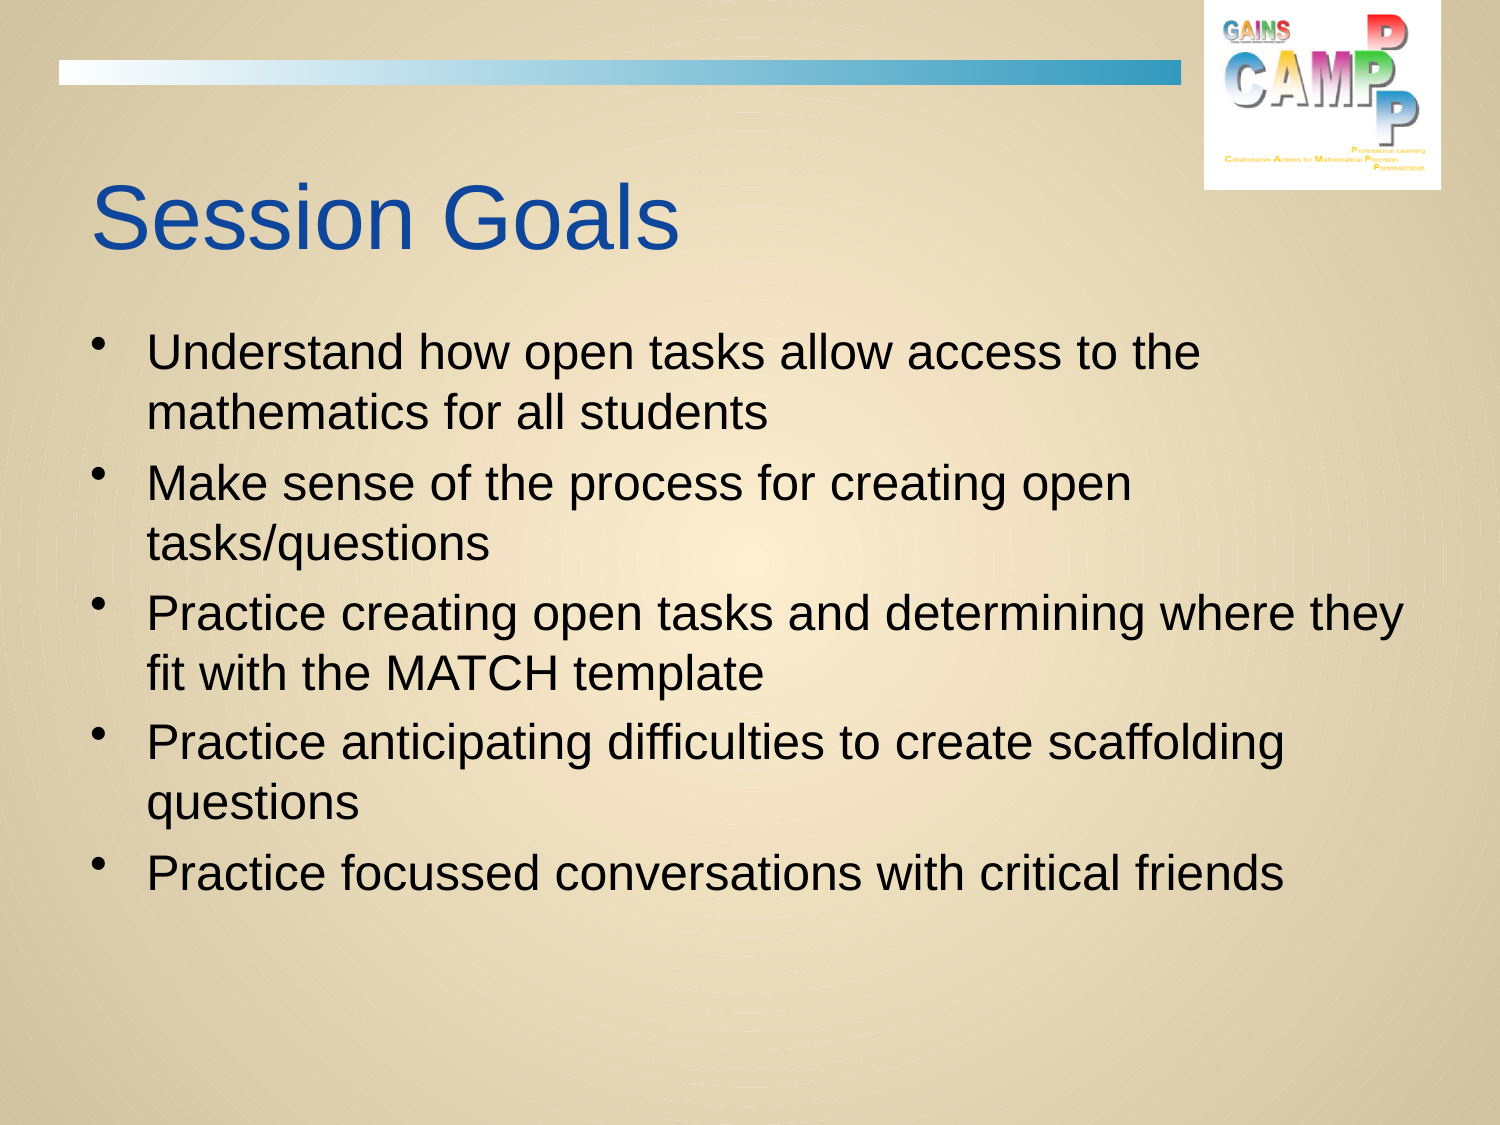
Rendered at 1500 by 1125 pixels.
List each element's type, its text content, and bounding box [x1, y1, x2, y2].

list Understand how open tasks allow access to the mathematics for all students Make sense of the process for creating open tasks/questions Practice creating open tasks and determining where they fit with the MATCH template Practice anticipating difficulties to create scaffolding questions Practice focussed conversations with critical friends [74, 312, 1426, 1088]
picture [1204, 0, 1442, 190]
title Session Goals [74, 124, 1426, 301]
